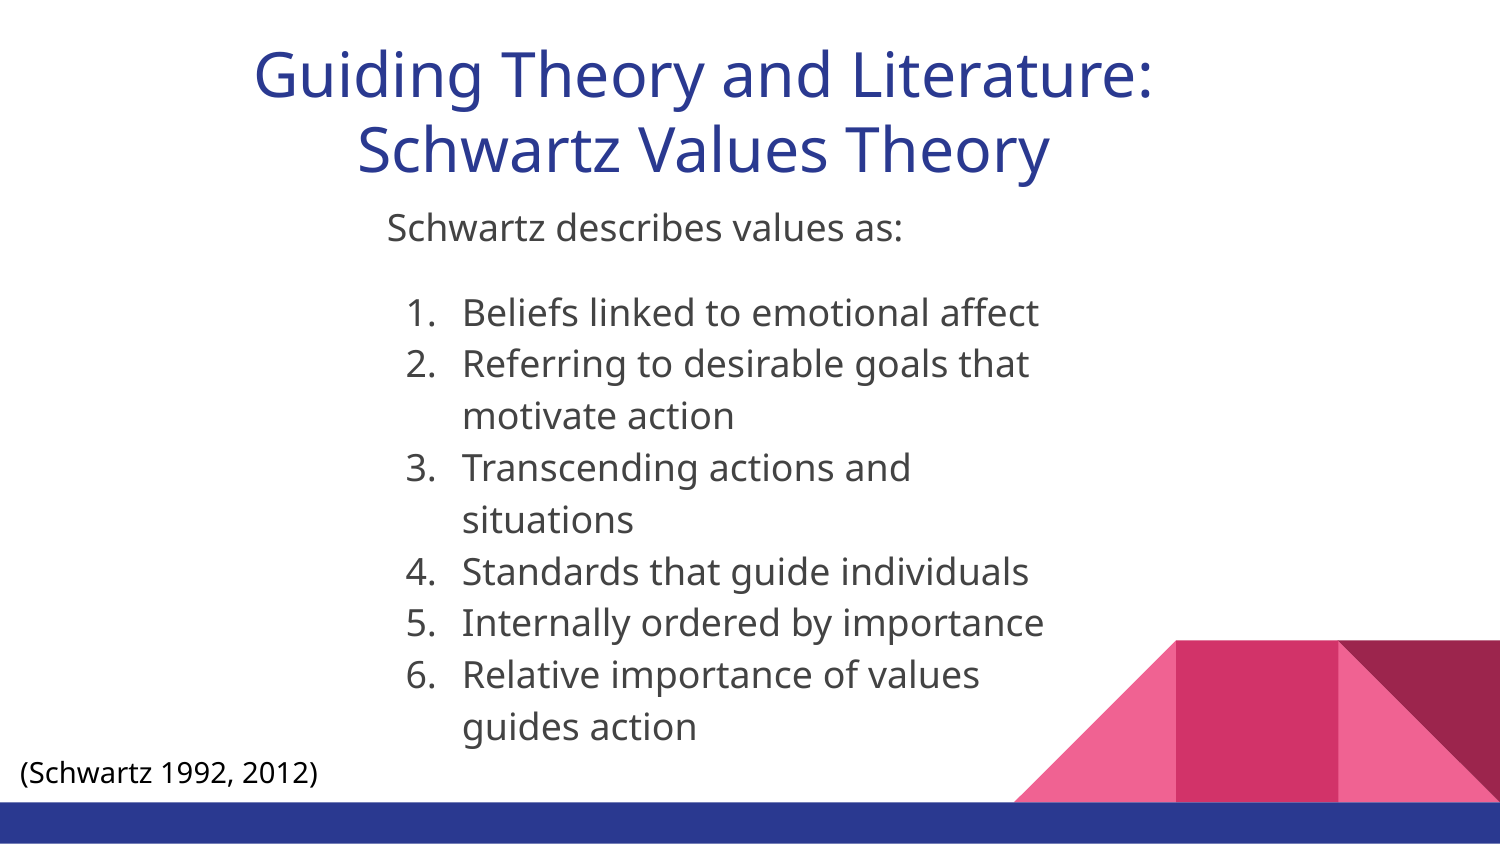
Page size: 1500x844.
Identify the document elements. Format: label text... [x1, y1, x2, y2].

title Guiding Theory and Literature: Schwartz Values Theory [5, 20, 1403, 121]
list Schwartz describes values as: Beliefs linked to emotional affect Referring to desirable goals that motivate action Transcending actions and situations Standards that guide individuals Internally ordered by importance Relative importance of values guides action [371, 182, 1104, 730]
text_box (Schwartz 1992, 2012) [5, 739, 348, 799]
